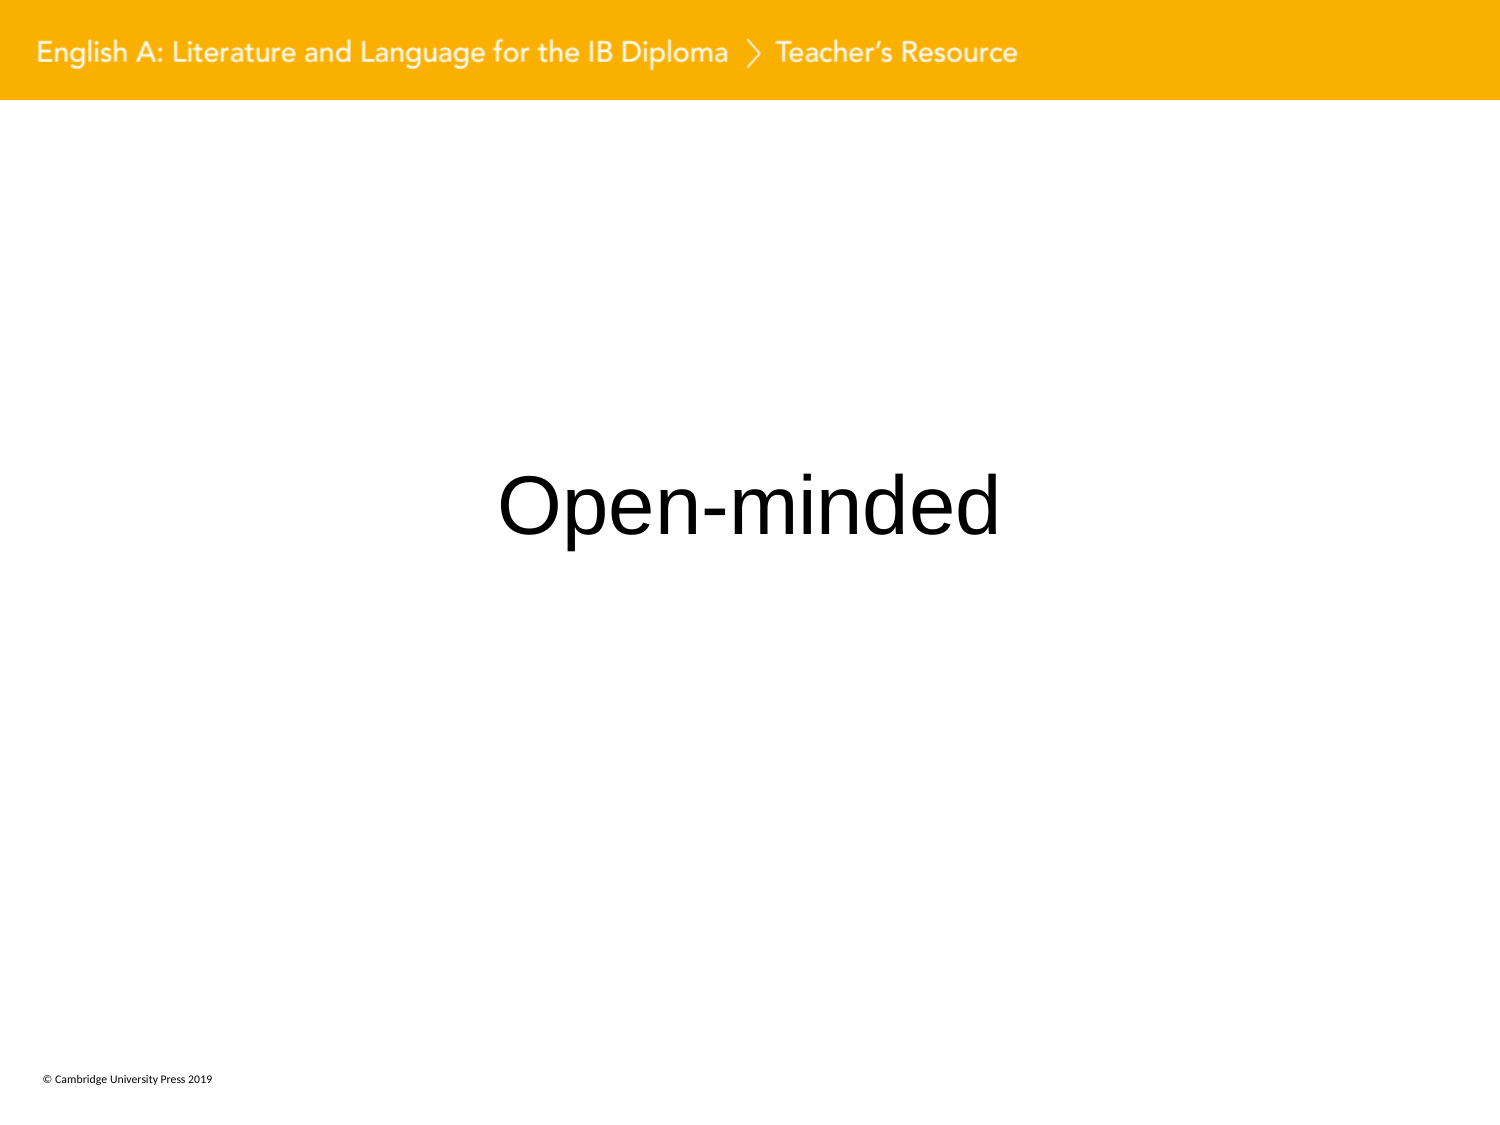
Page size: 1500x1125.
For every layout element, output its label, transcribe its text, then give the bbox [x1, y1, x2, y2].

title Open-minded [112, 201, 1388, 1001]
picture [0, 0, 1500, 101]
subtitle © Cambridge University Press 2019 [27, 1063, 1388, 1093]
